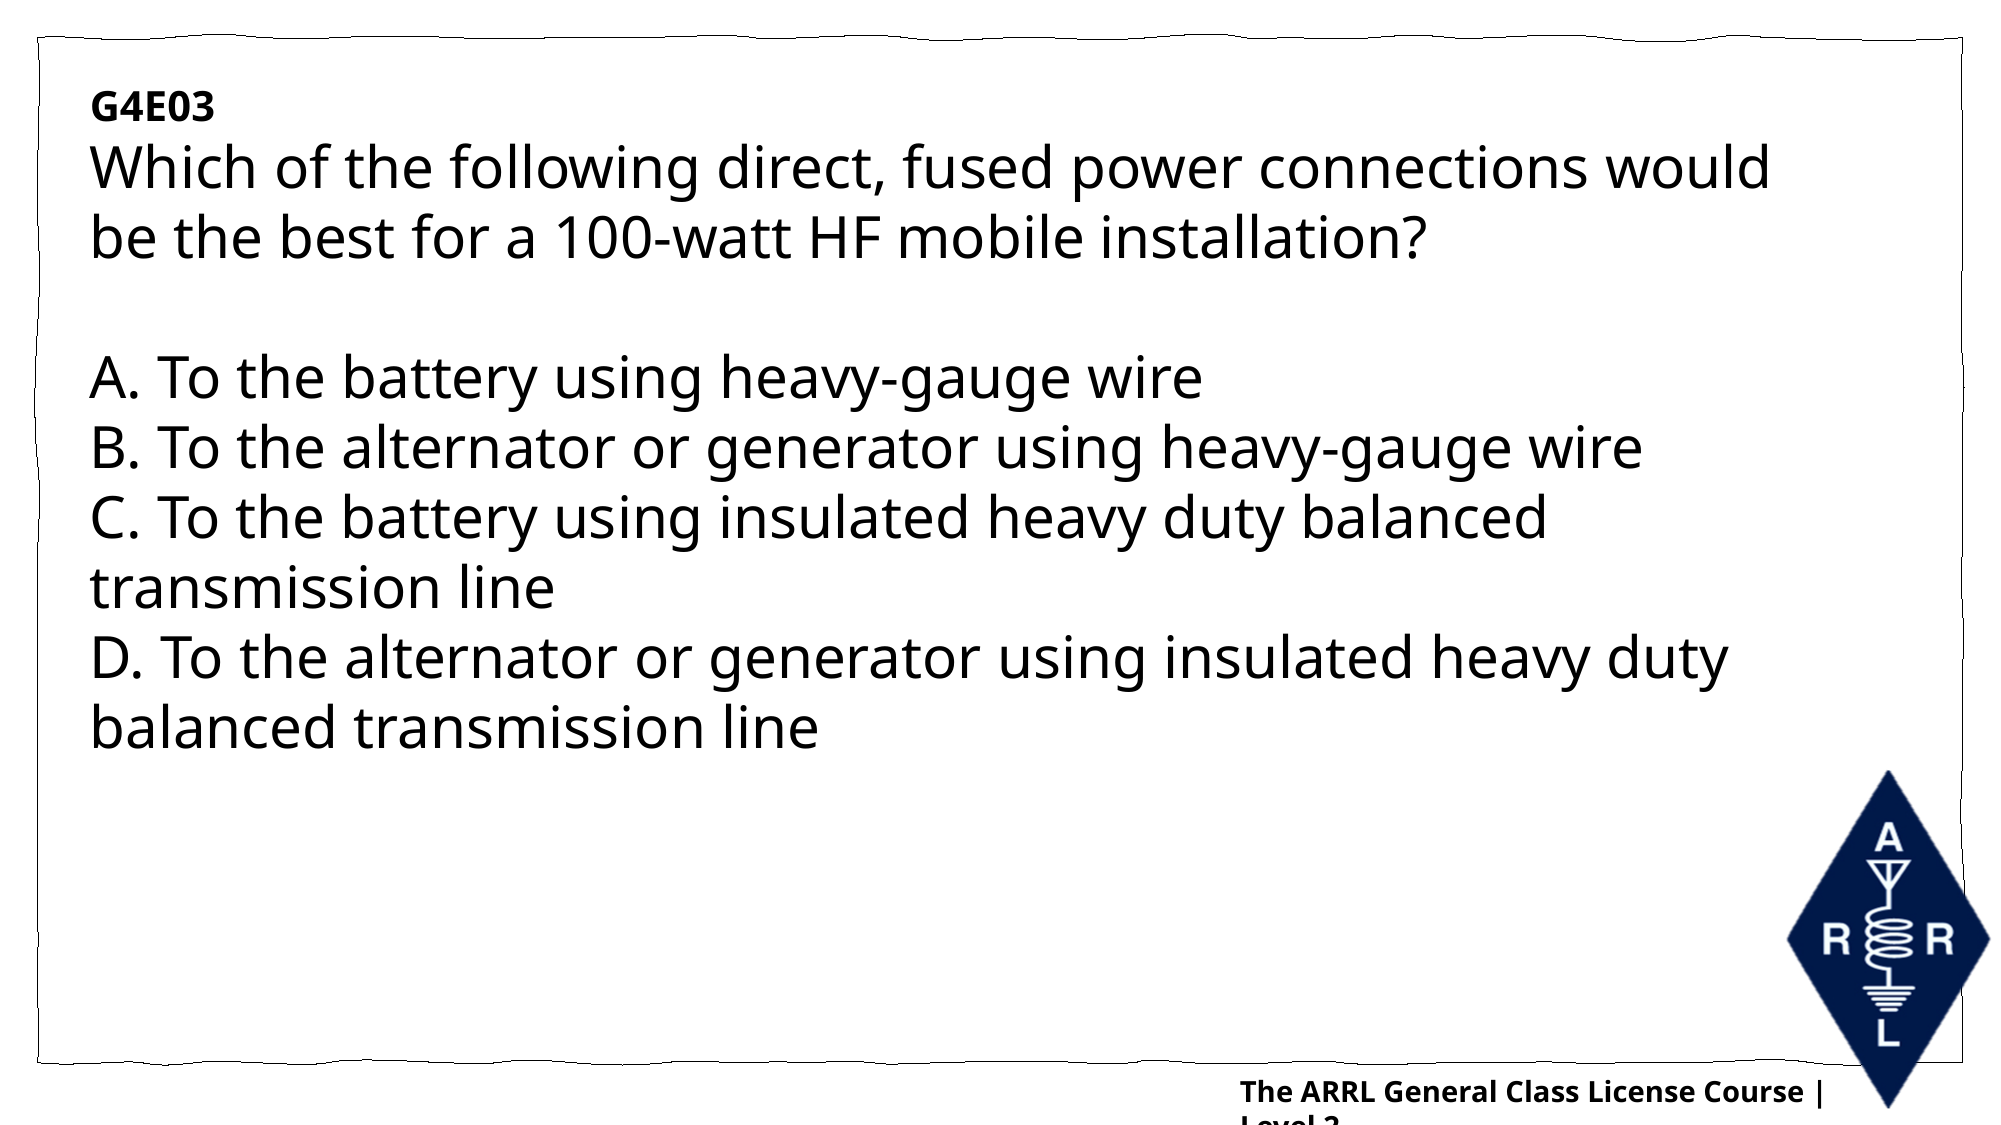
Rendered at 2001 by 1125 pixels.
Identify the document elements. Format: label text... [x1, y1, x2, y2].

text_box G4E03 Which of the following direct, fused power connections would be the best for a 100-watt HF mobile installation? A. To the battery using heavy-gauge wire B. To the alternator or generator using heavy-gauge wire C. To the battery using insulated heavy duty balanced transmission line D. To the alternator or generator using insulated heavy duty balanced transmission line [75, 72, 1850, 768]
picture [1773, 752, 1999, 1125]
